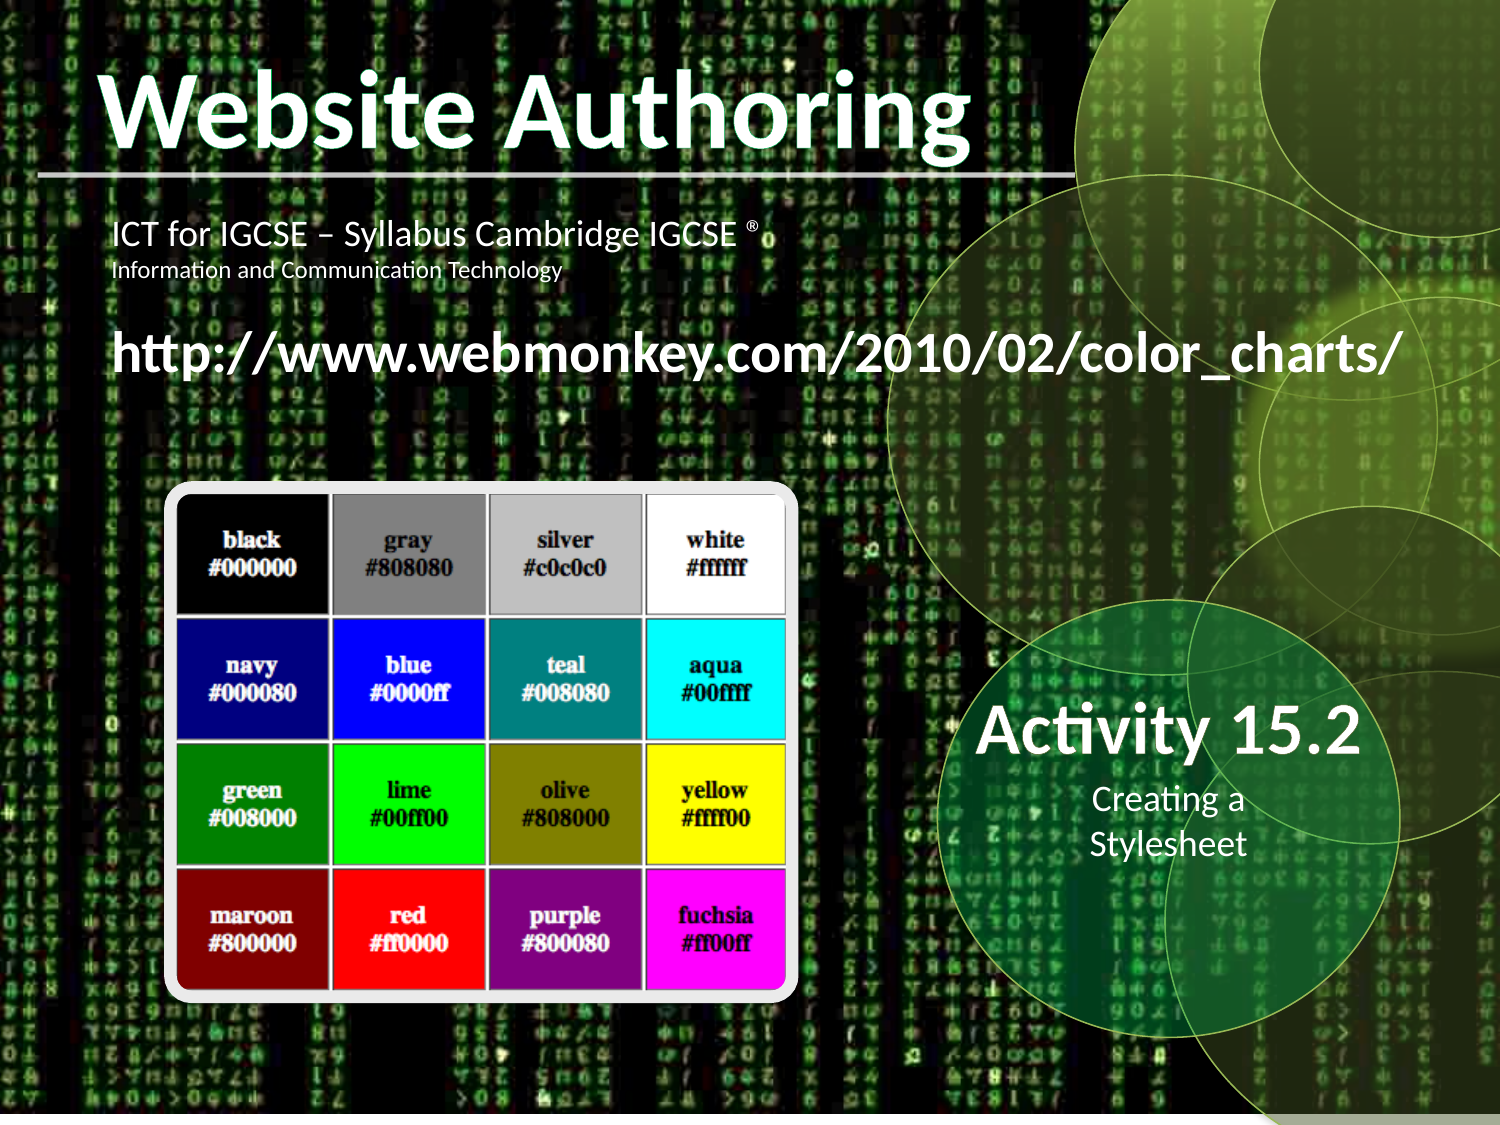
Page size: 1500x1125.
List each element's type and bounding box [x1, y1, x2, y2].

picture [0, 0, 1500, 1114]
text_box [1275, 1121, 1500, 1125]
